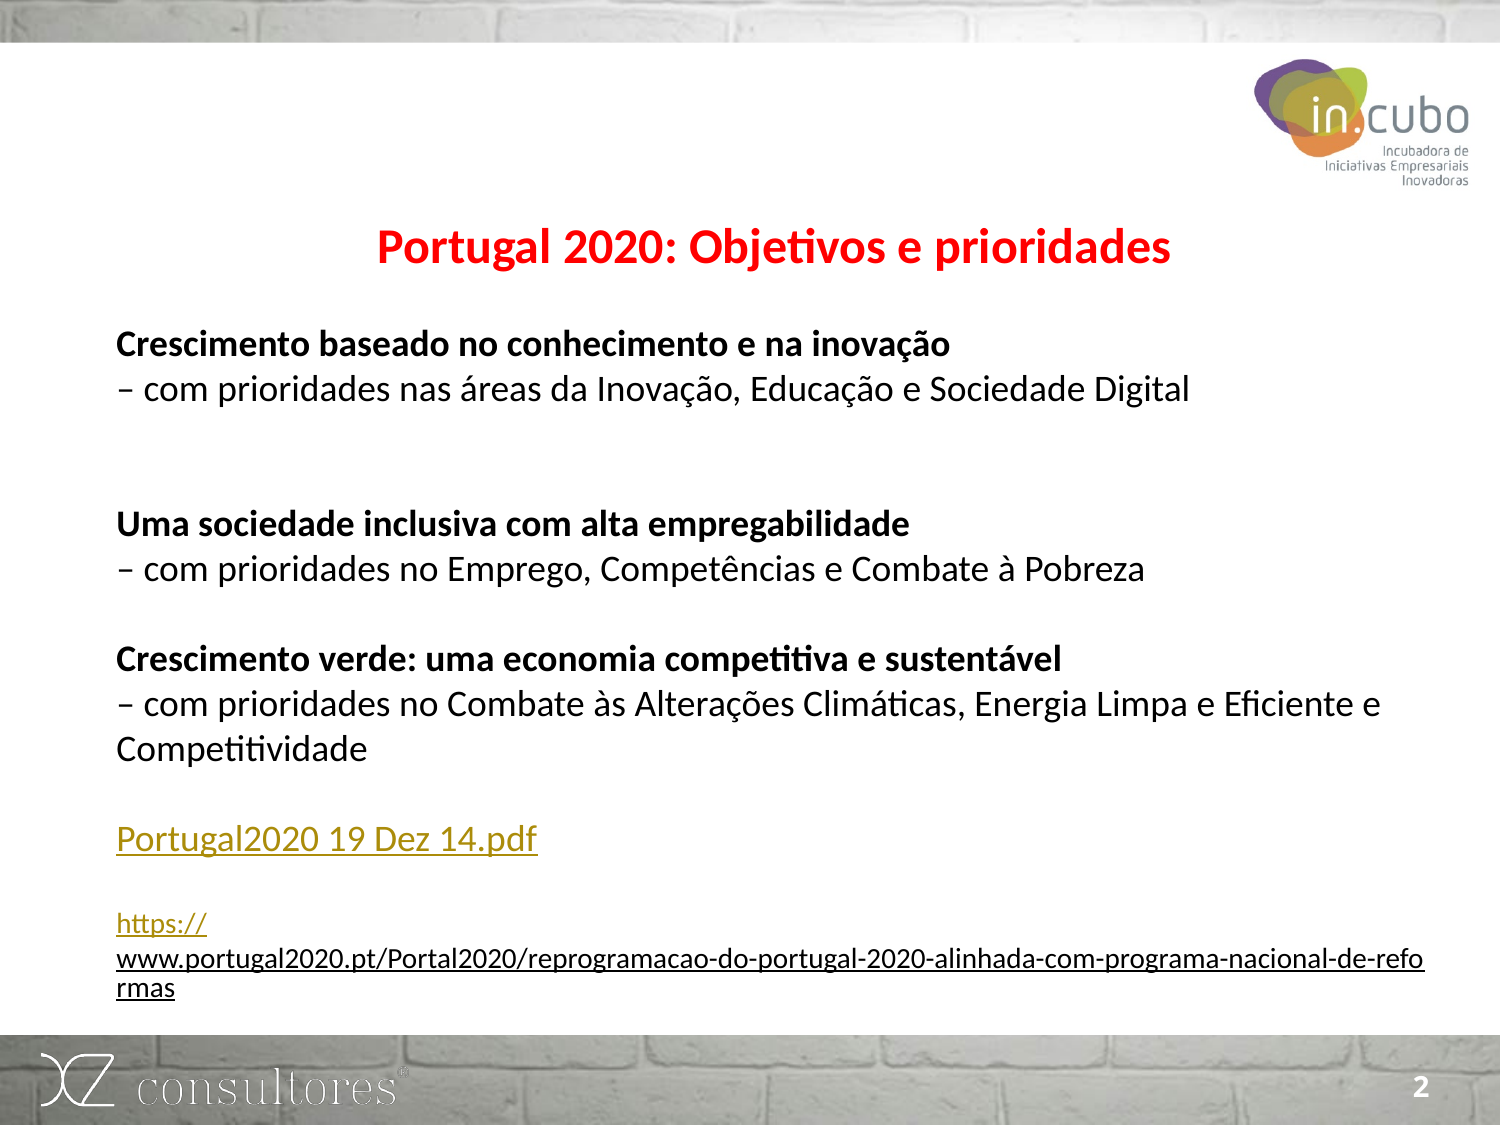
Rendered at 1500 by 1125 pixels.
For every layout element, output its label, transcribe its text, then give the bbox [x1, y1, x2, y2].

picture [1245, 54, 1475, 195]
picture [0, 1035, 1500, 1125]
text_box Portugal 2020: Objetivos e prioridades Crescimento baseado no conhecimento e na inovação – com prioridades nas áreas da Inovação, Educação e Sociedade Digital Uma sociedade inclusiva com alta empregabilidade – com prioridades no Emprego, Competências e Combate à Pobreza Crescimento verde: uma economia competitiva e sustentável – com prioridades no Combate às Alterações Climáticas, Energia Limpa e Eficiente e Competitividade Portugal2020 19 Dez 14.pdf https://www.portugal2020.pt/Portal2020/reprogramacao-do-portugal-2020-alinhada-com-programa-nacional-de-reformas [101, 206, 1449, 1017]
picture [0, 0, 1500, 42]
